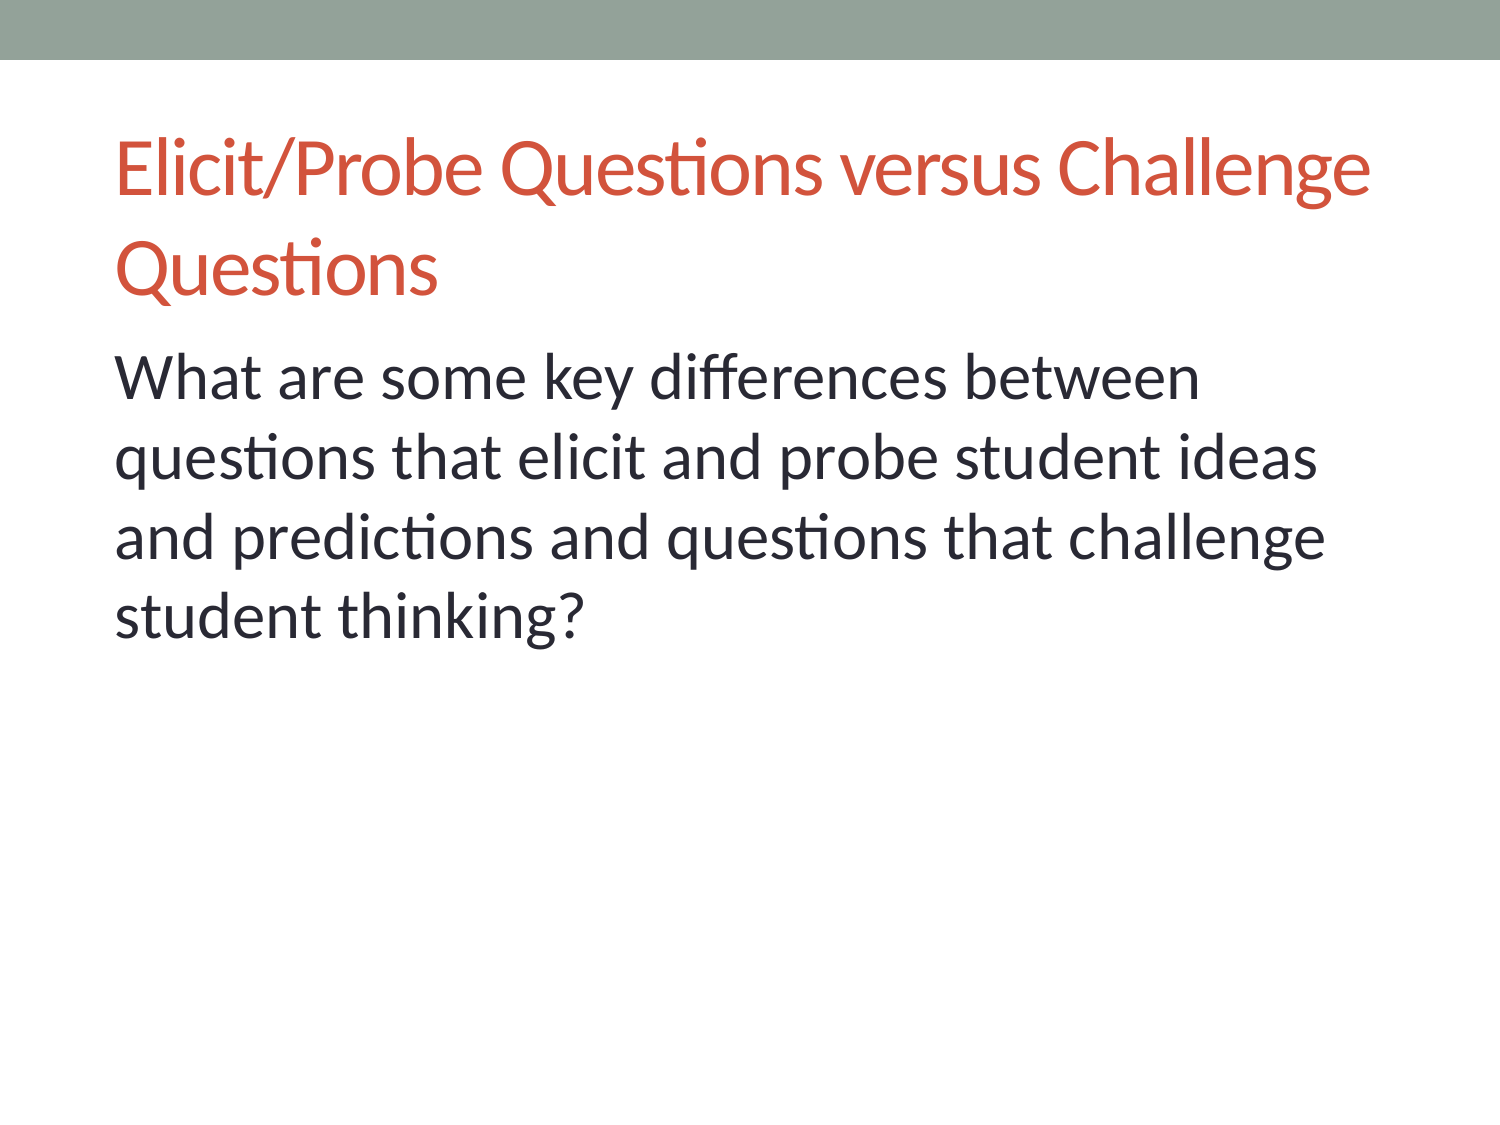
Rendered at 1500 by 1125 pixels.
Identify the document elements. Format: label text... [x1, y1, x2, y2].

title Elicit/Probe Questions versus Challenge Questions [99, 99, 1438, 325]
list What are some key differences between questions that elicit and probe student ideas and predictions and questions that challenge student thinking? [99, 324, 1418, 1013]
